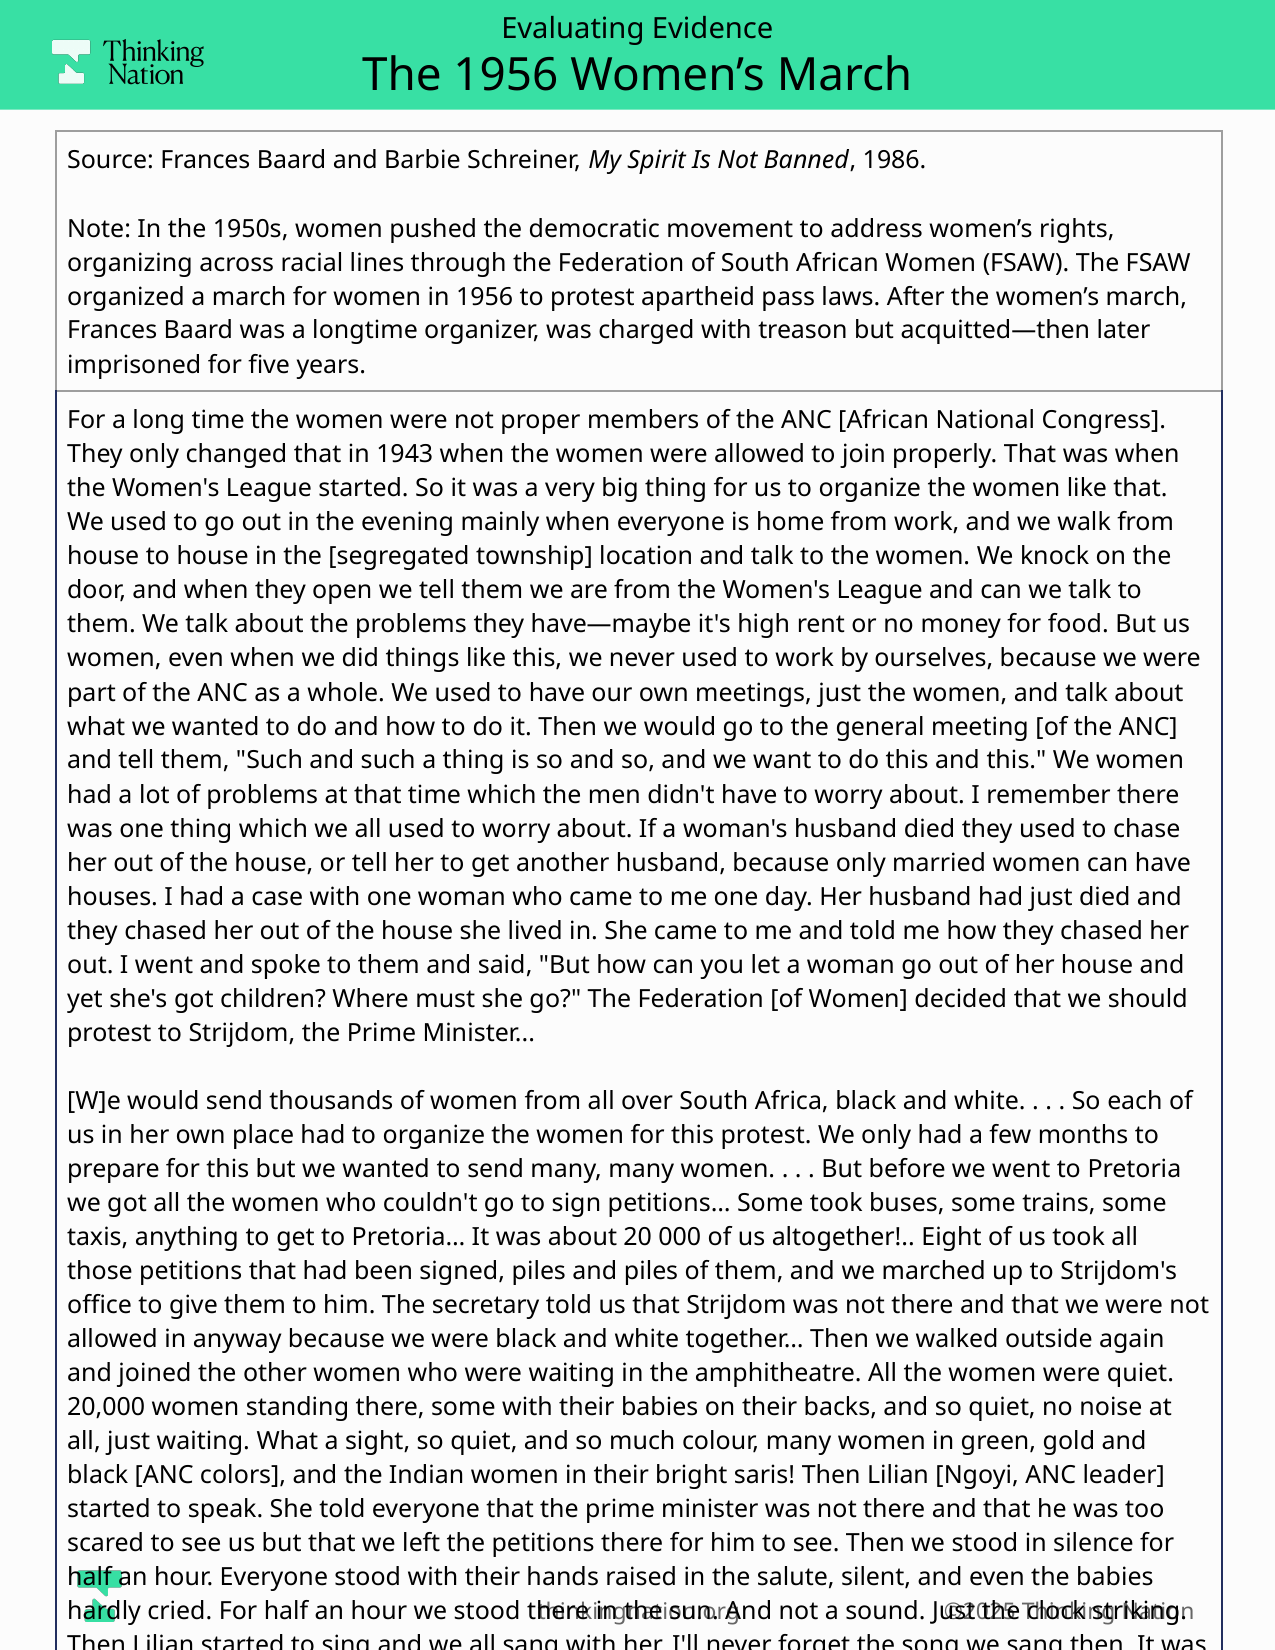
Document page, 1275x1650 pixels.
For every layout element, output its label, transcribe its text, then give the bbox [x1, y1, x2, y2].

text_box Evaluating Evidence The 1956 Women’s March [0, 0, 1275, 110]
table_cell For a long time the women were not proper members of the ANC [African National Congress]. They only changed that in 1943 when the women were allowed to join properly. That was when the Women's League started. So it was a very big thing for us to organize the women like that. We used to go out in the evening mainly when everyone is home from work, and we walk from house to house in the [segregated township] location and talk to the women. We knock on the door, and when they open we tell them we are from the Women's League and can we talk to them. We talk about the problems they have—maybe it's high rent or no money for food. But us women, even when we did things like this, we never used to work by ourselves, because we were part of the ANC as a whole. We used to have our own meetings, just the women, and talk about what we wanted to do and how to do it. Then we would go to the general meeting [of the ANC] and tell them, "Such and such a thing is so and so, and we want to do this and this." We women had a lot of problems at that time which the men didn't have to worry about. I remember there was one thing which we all used to worry about. If a woman's husband died they used to chase her out of the house, or tell her to get another husband, because only married women can have houses. I had a case with one woman who came to me one day. Her husband had just died and they chased her out of the house she lived in. She came to me and told me how they chased her out. I went and spoke to them and said, "But how can you let a woman go out of her house and yet she's got children? Where must she go?" The Federation [of Women] decided that we should protest to Strijdom, the Prime Minister... [W]e would send thousands of women from all over South Africa, black and white. . . . So each of us in her own place had to organize the women for this protest. We only had a few months to prepare for this but we wanted to send many, many women. . . . But before we went to Pretoria we got all the women who couldn't go to sign petitions… Some took buses, some trains, some taxis, anything to get to Pretoria… It was about 20 000 of us altogether!.. Eight of us took all those petitions that had been signed, piles and piles of them, and we marched up to Strijdom's office to give them to him. The secretary told us that Strijdom was not there and that we were not allowed in anyway because we were black and white together… Then we walked outside again and joined the other women who were waiting in the amphitheatre. All the women were quiet. 20,000 women standing there, some with their babies on their backs, and so quiet, no noise at all, just waiting. What a sight, so quiet, and so much colour, many women in green, gold and black [ANC colors], and the Indian women in their bright saris! Then Lilian [Ngoyi, ANC leader] started to speak. She told everyone that the prime minister was not there and that he was too scared to see us but that we left the petitions there for him to see. Then we stood in silence for half an hour. Everyone stood with their hands raised in the salute, silent, and even the babies hardly cried. For half an hour we stood there in the sun. And not a sound. Just the clock striking. Then Lilian started to sing and we all sang with her. I'll never forget the song we sang then. It was a song especially written for that occasion. It was written by a woman from the Free State. It went: "Wena Strijdom, wa'thinthabafazi, wathint’imbokotho, uzokufa!" That means: "You Strijdom, you have touched the women, you have struck against rock, you will die." [57, 392, 1221, 1650]
picture [35, 25, 210, 98]
table_header Source: Frances Baard and Barbie Schreiner, My Spirit Is Not Banned, 1986. Note: In the 1950s, women pushed the democratic movement to address women’s rights, organizing across racial lines through the Federation of South African Women (FSAW). The FSAW organized a march for women in 1956 to protest apartheid pass laws. After the women’s march, Frances Baard was a longtime organizer, was charged with treason but acquitted—then later imprisoned for five years. [57, 132, 1221, 390]
picture [63, 1560, 135, 1632]
